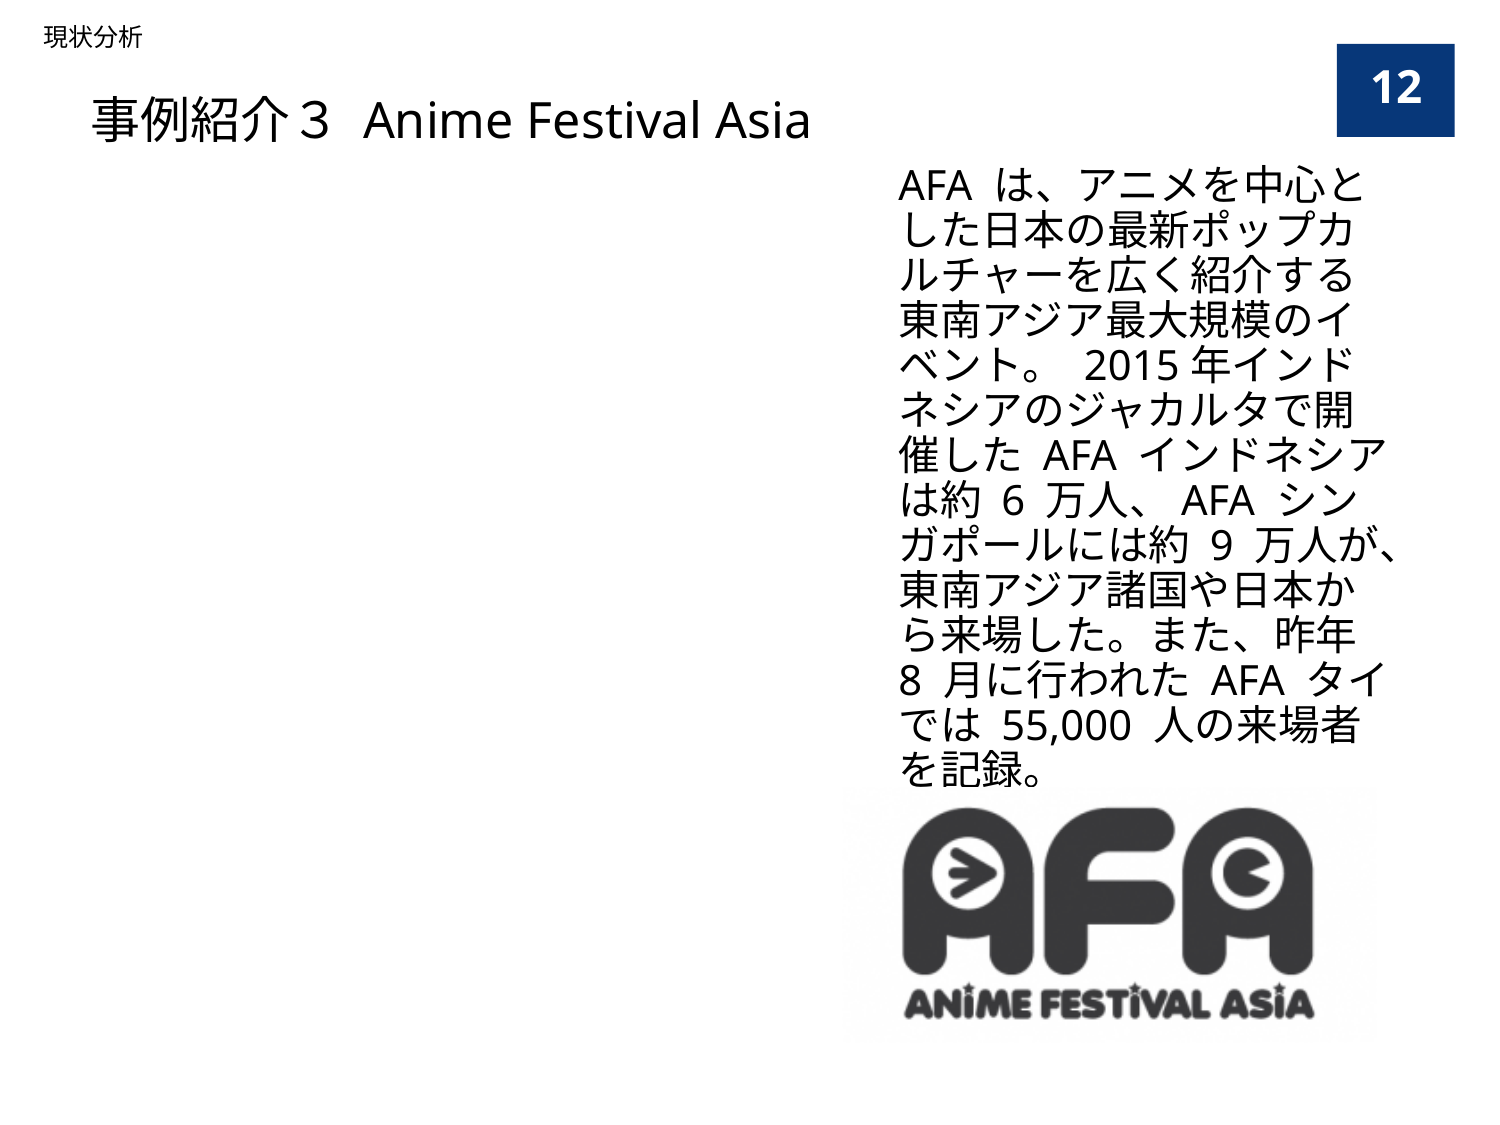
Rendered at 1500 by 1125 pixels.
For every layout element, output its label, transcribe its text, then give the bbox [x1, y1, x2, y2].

text_box 事例紹介３ Anime Festival Asia [75, 81, 989, 156]
text_box AFA は、アニメを中心とした日本の最新ポップカルチャーを広く紹介する東南アジア最大規模のイベント。 2015年インドネシアのジャカルタで開催した AFA インドネシアは約 6 万人、AFA シンガポールには約 9 万人が、東南アジア諸国や日本から来場した。また、昨年 8 月に行われた AFA タイでは 55,000 人の来場者を記録。 [883, 156, 1408, 802]
text_box 現状分析 [28, 13, 311, 59]
slide_number 12 [1354, 59, 1438, 120]
picture [841, 787, 1377, 1043]
